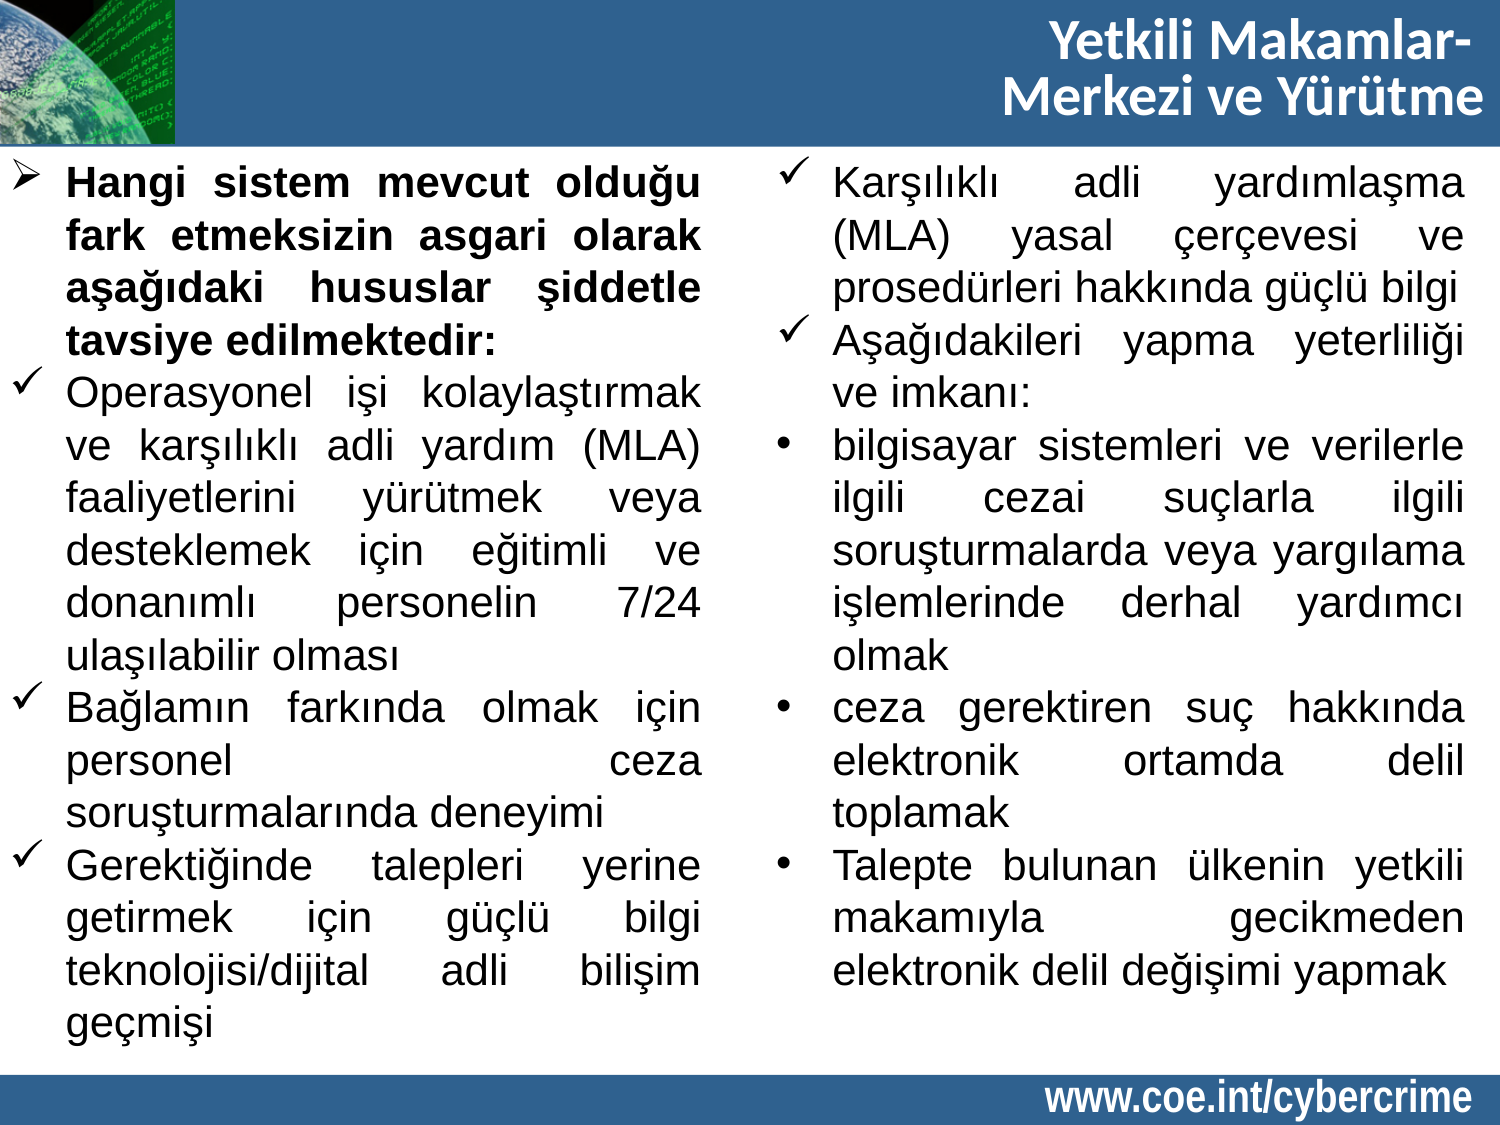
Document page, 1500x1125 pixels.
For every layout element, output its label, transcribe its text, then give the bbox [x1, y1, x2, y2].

picture [0, 0, 175, 144]
text_box Hangi sistem mevcut olduğu fark etmeksizin asgari olarak aşağıdaki hususlar şiddetle tavsiye edilmektedir: Operasyonel işi kolaylaştırmak ve karşılıklı adli yardım (MLA) faaliyetlerini yürütmek veya desteklemek için eğitimli ve donanımlı personelin 7/24 ulaşılabilir olması Bağlamın farkında olmak için personel ceza soruşturmalarında deneyimi Gerektiğinde talepleri yerine getirmek için güçlü bilgi teknolojisi/dijital adli bilişim geçmişi [0, 146, 717, 1125]
text_box Karşılıklı adli yardımlaşma (MLA) yasal çerçevesi ve prosedürleri hakkında güçlü bilgi Aşağıdakileri yapma yeterliliği ve imkanı: bilgisayar sistemleri ve verilerle ilgili cezai suçlarla ilgili soruşturmalarda veya yargılama işlemlerinde derhal yardımcı olmak ceza gerektiren suç hakkında elektronik ortamda delil toplamak Talepte bulunan ülkenin yetkili makamıyla gecikmeden elektronik delil değişimi yapmak [761, 146, 1481, 1054]
text_box www.coe.int/cybercrime [1030, 1059, 1500, 1125]
text_box [717, 1073, 1030, 1125]
text_box Yetkili Makamlar- Merkezi ve Yürütme [179, 0, 1500, 149]
